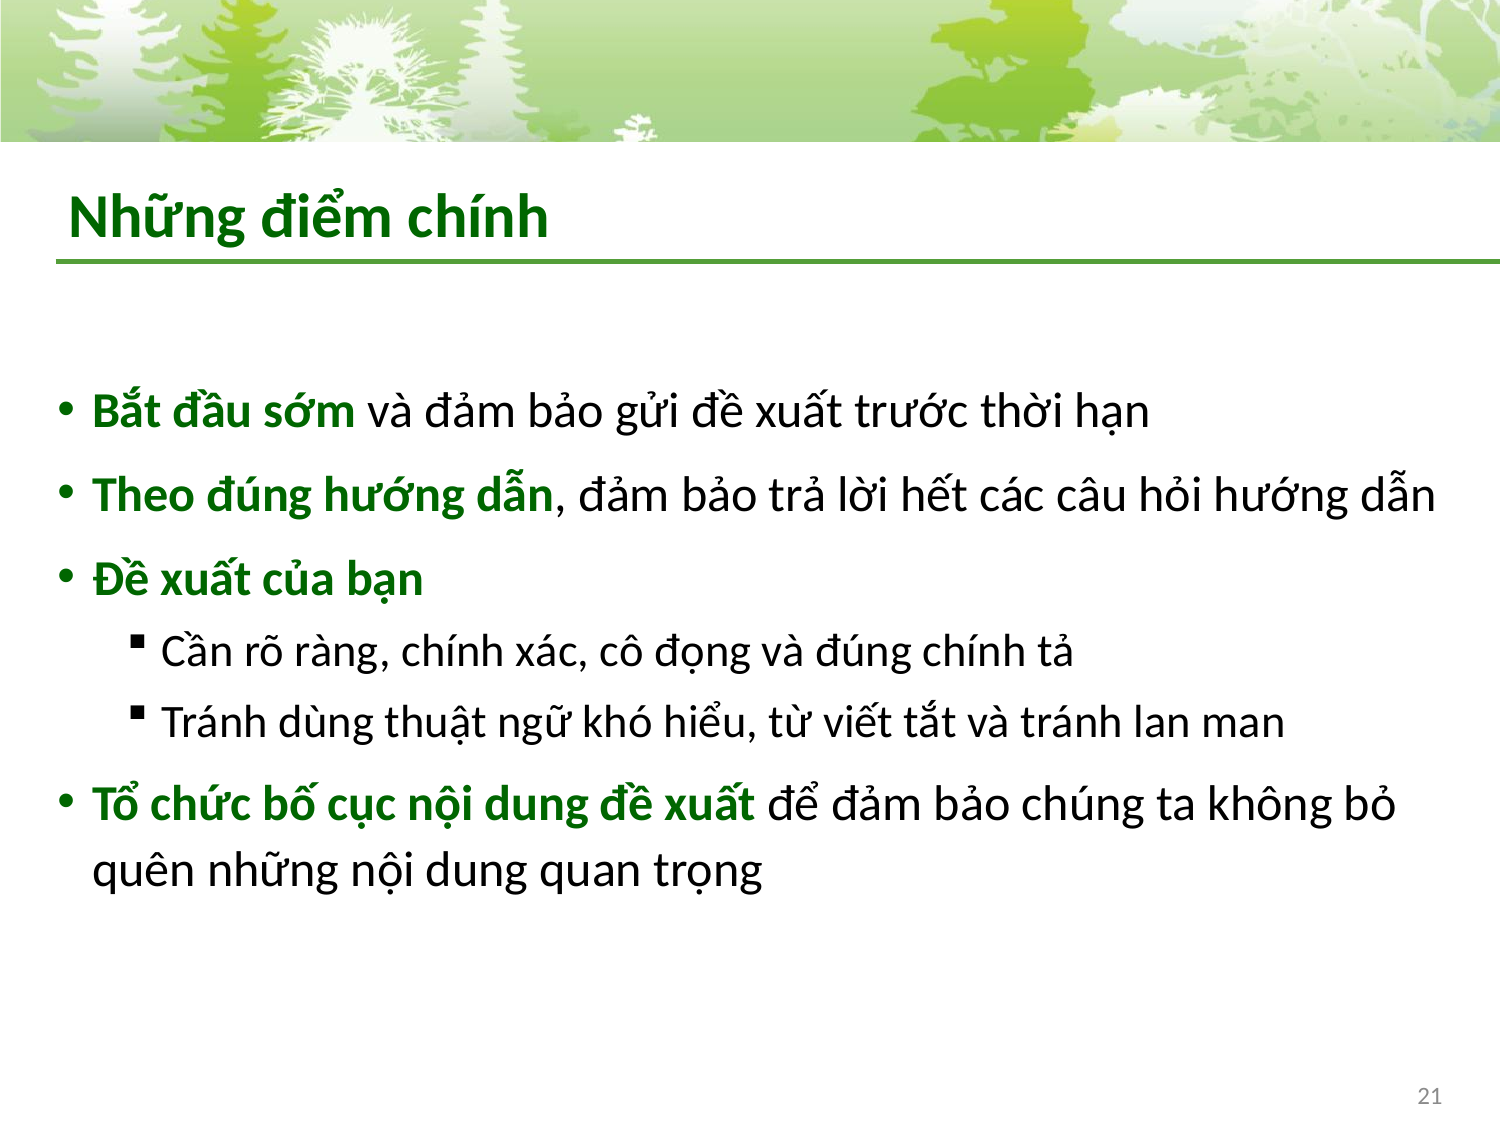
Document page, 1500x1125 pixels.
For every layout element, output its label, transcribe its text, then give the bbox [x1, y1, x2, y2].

picture [0, 0, 1500, 142]
slide_number 21 [1120, 1065, 1458, 1125]
title Những điểm chính [53, 150, 1457, 284]
list Bắt đầu sớm và đảm bảo gửi đề xuất trước thời hạn Theo đúng hướng dẫn, đảm bảo trả lời hết các câu hỏi hướng dẫn Đề xuất của bạn Cần rõ ràng, chính xác, cô đọng và đúng chính tả Tránh dùng thuật ngữ khó hiểu, từ viết tắt và tránh lan man Tổ chức bố cục nội dung đề xuất để đảm bảo chúng ta không bỏ quên những nội dung quan trọng [42, 364, 1458, 970]
